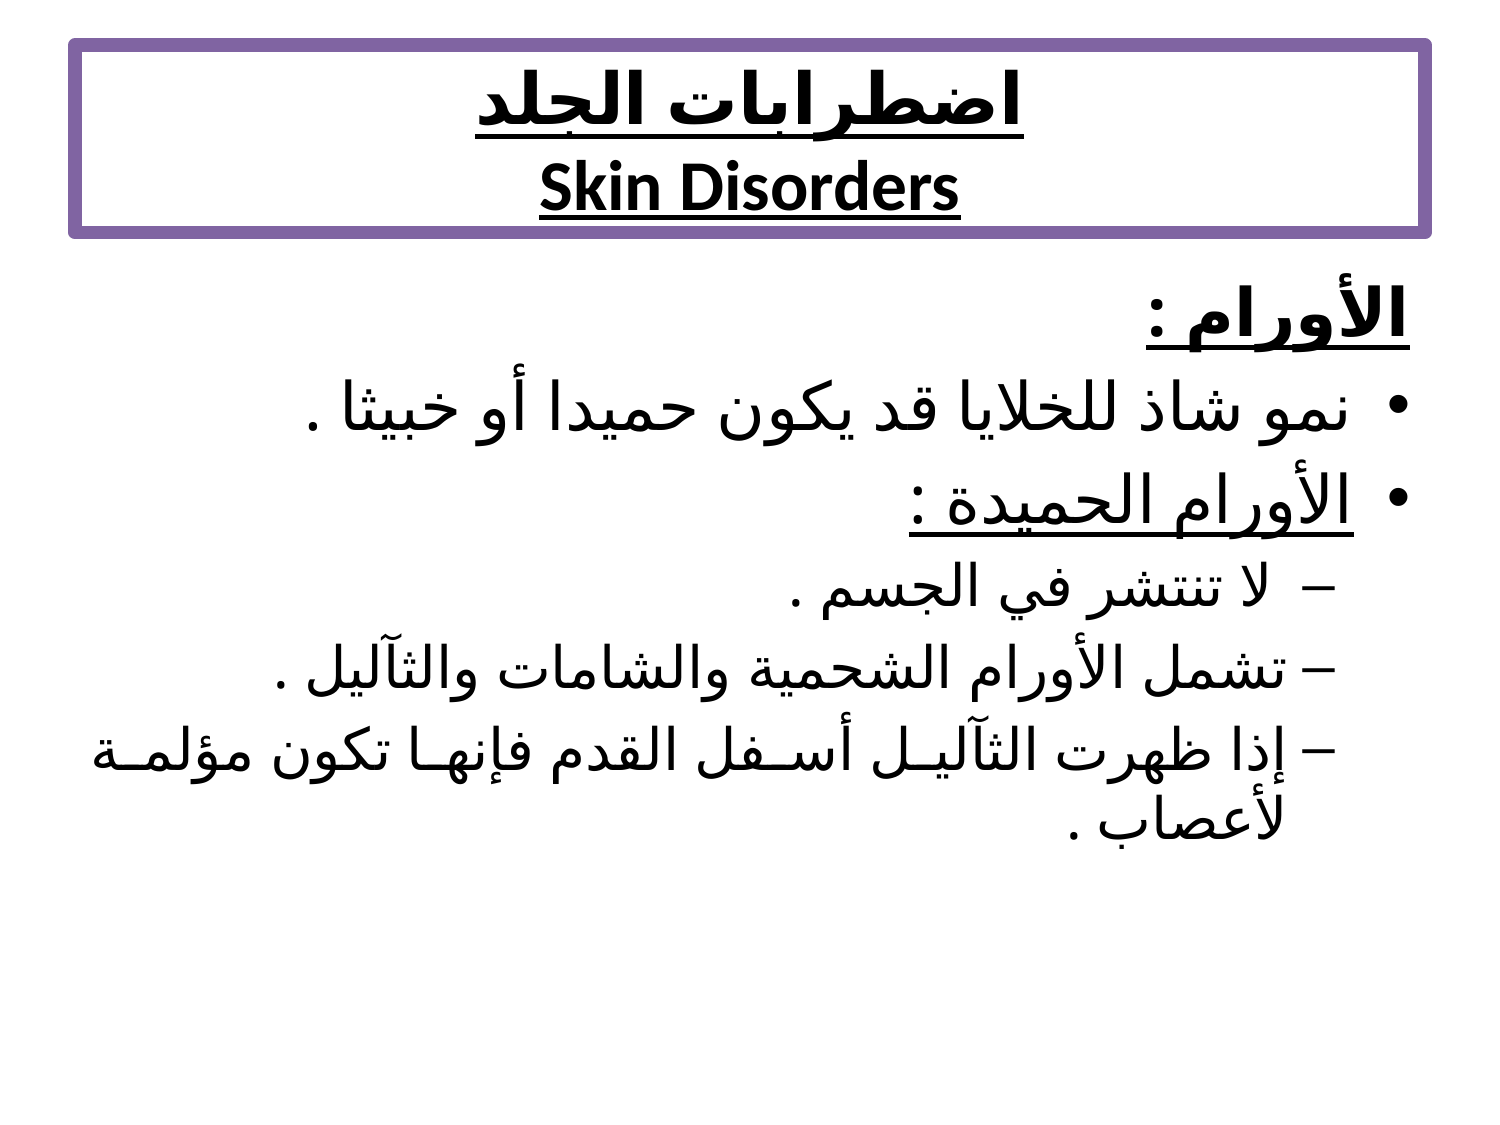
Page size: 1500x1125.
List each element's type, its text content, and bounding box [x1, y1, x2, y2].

title اضطرابات الجلد Skin Disorders [75, 45, 1425, 233]
list الأورام : نمو شاذ للخلايا قد يكون حميدا أو خبيثا . الأورام الحميدة : لا تنتشر في الجسم . تشمل الأورام الشحمية والشامات والثآليل . إذا ظهرت الثآليل أسفل القدم فإنها تكون مؤلمة لأعصاب . [75, 262, 1425, 1005]
